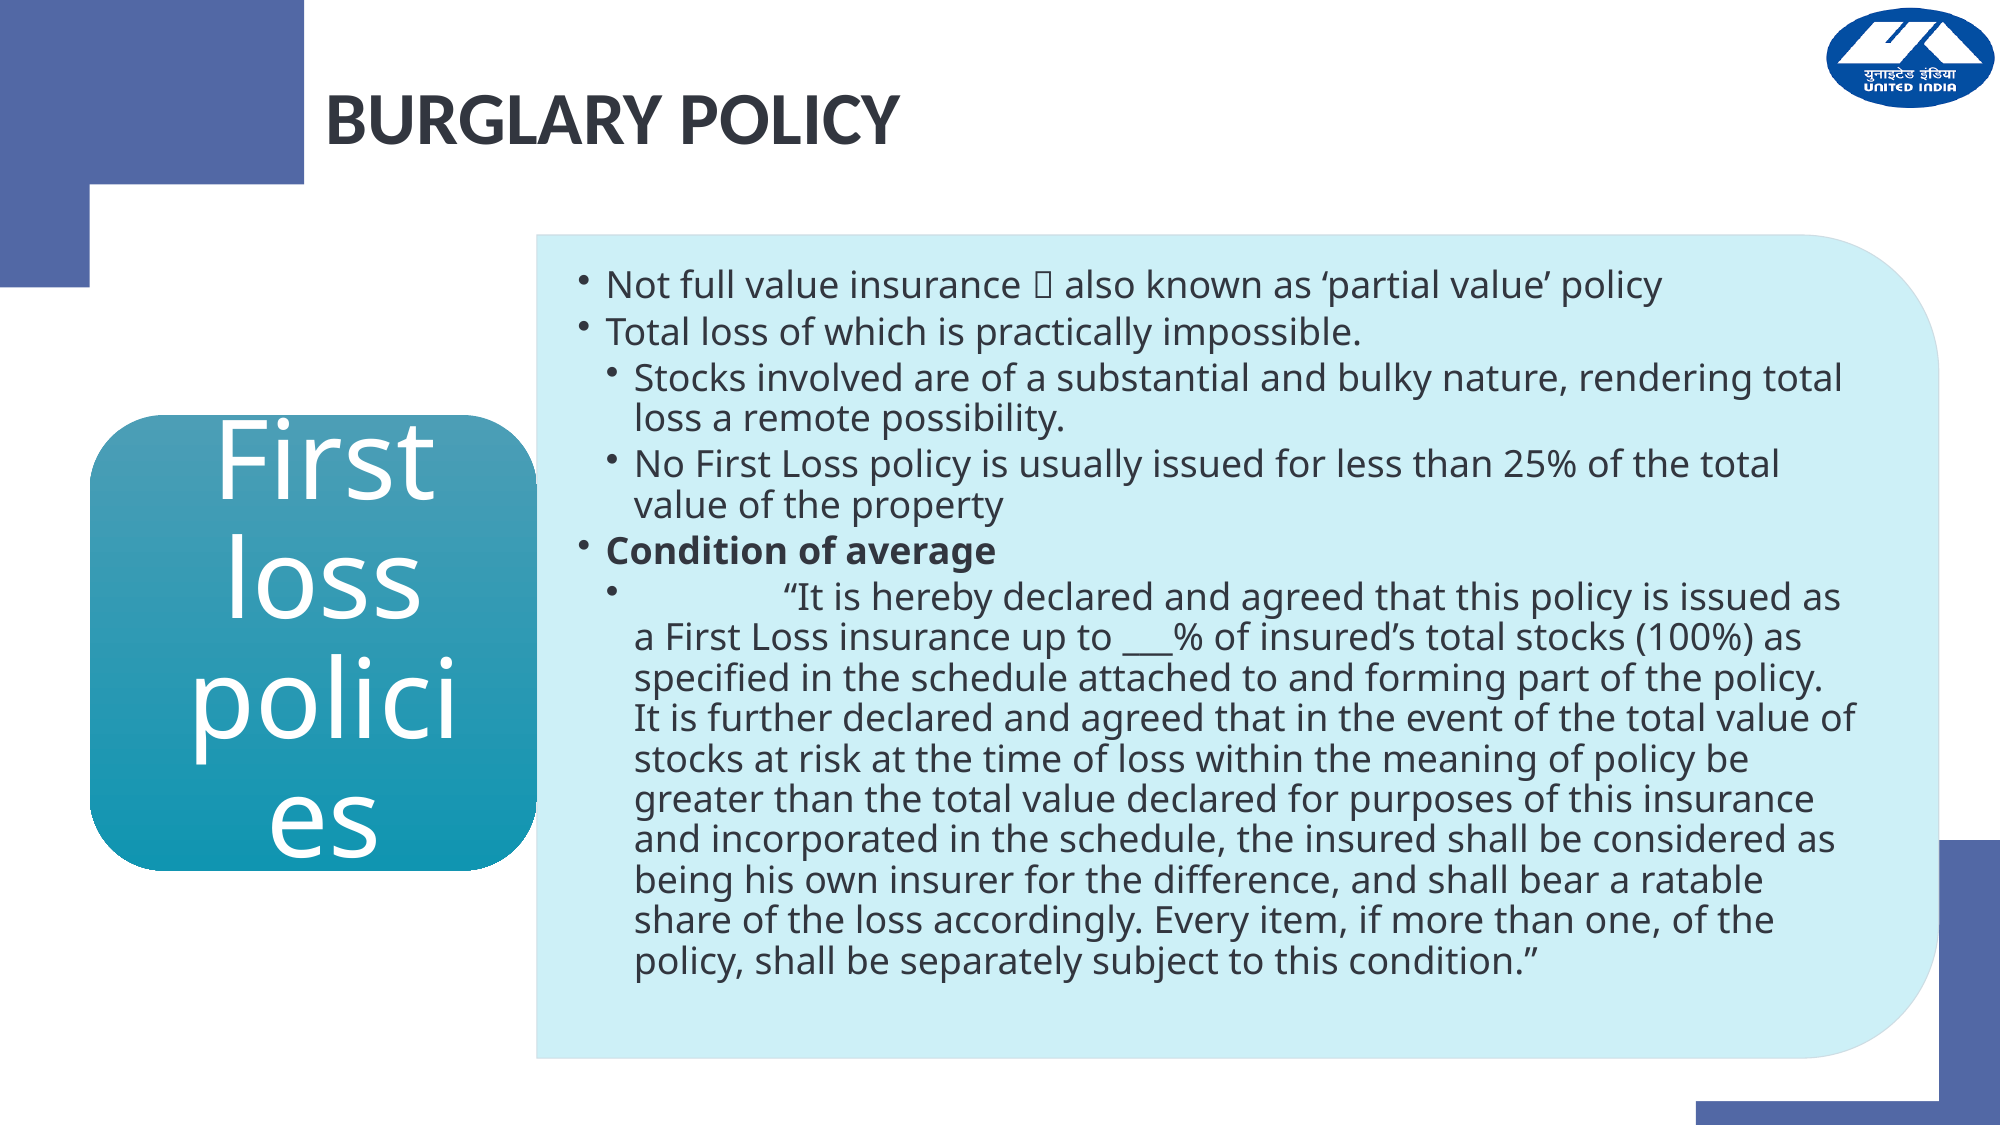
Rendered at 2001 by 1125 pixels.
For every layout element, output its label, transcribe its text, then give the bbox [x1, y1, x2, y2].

picture [1820, 3, 2000, 111]
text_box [89, 184, 1939, 1102]
text_box BURGLARY POLICY [310, 72, 1545, 184]
